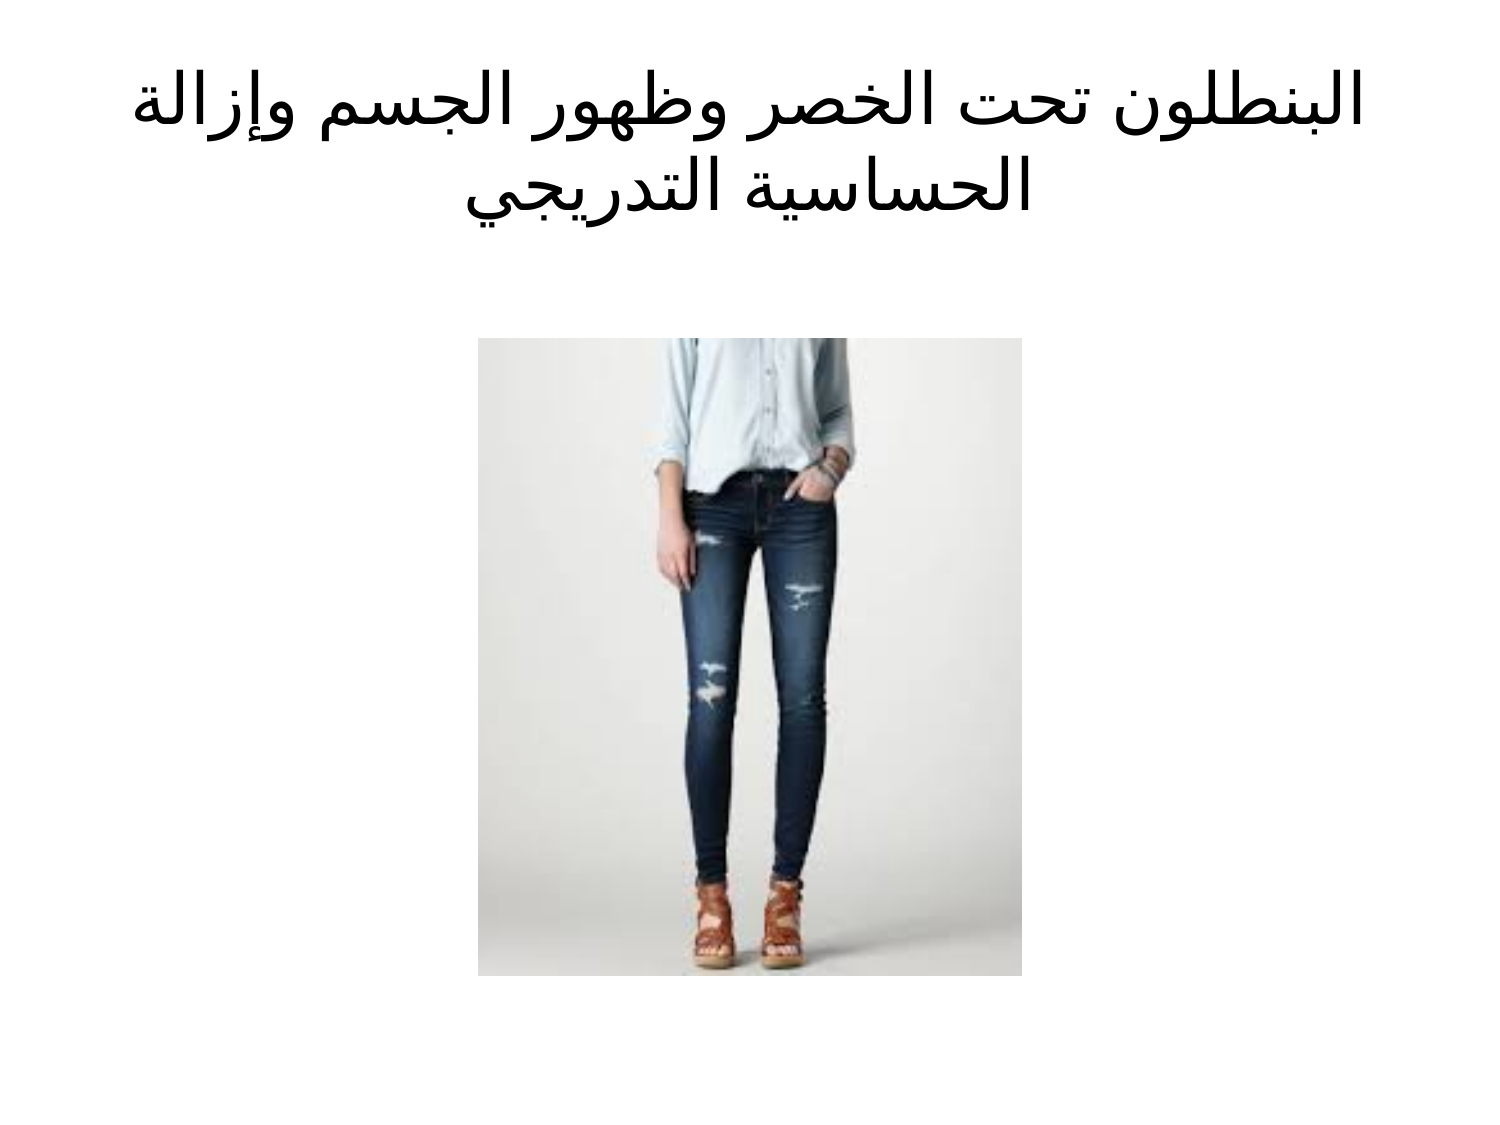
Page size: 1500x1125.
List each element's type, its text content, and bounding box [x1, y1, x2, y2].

title البنطلون تحت الخصر وظهور الجسم وإزالة الحساسية التدريجي [75, 45, 1425, 233]
picture [478, 337, 1022, 977]
